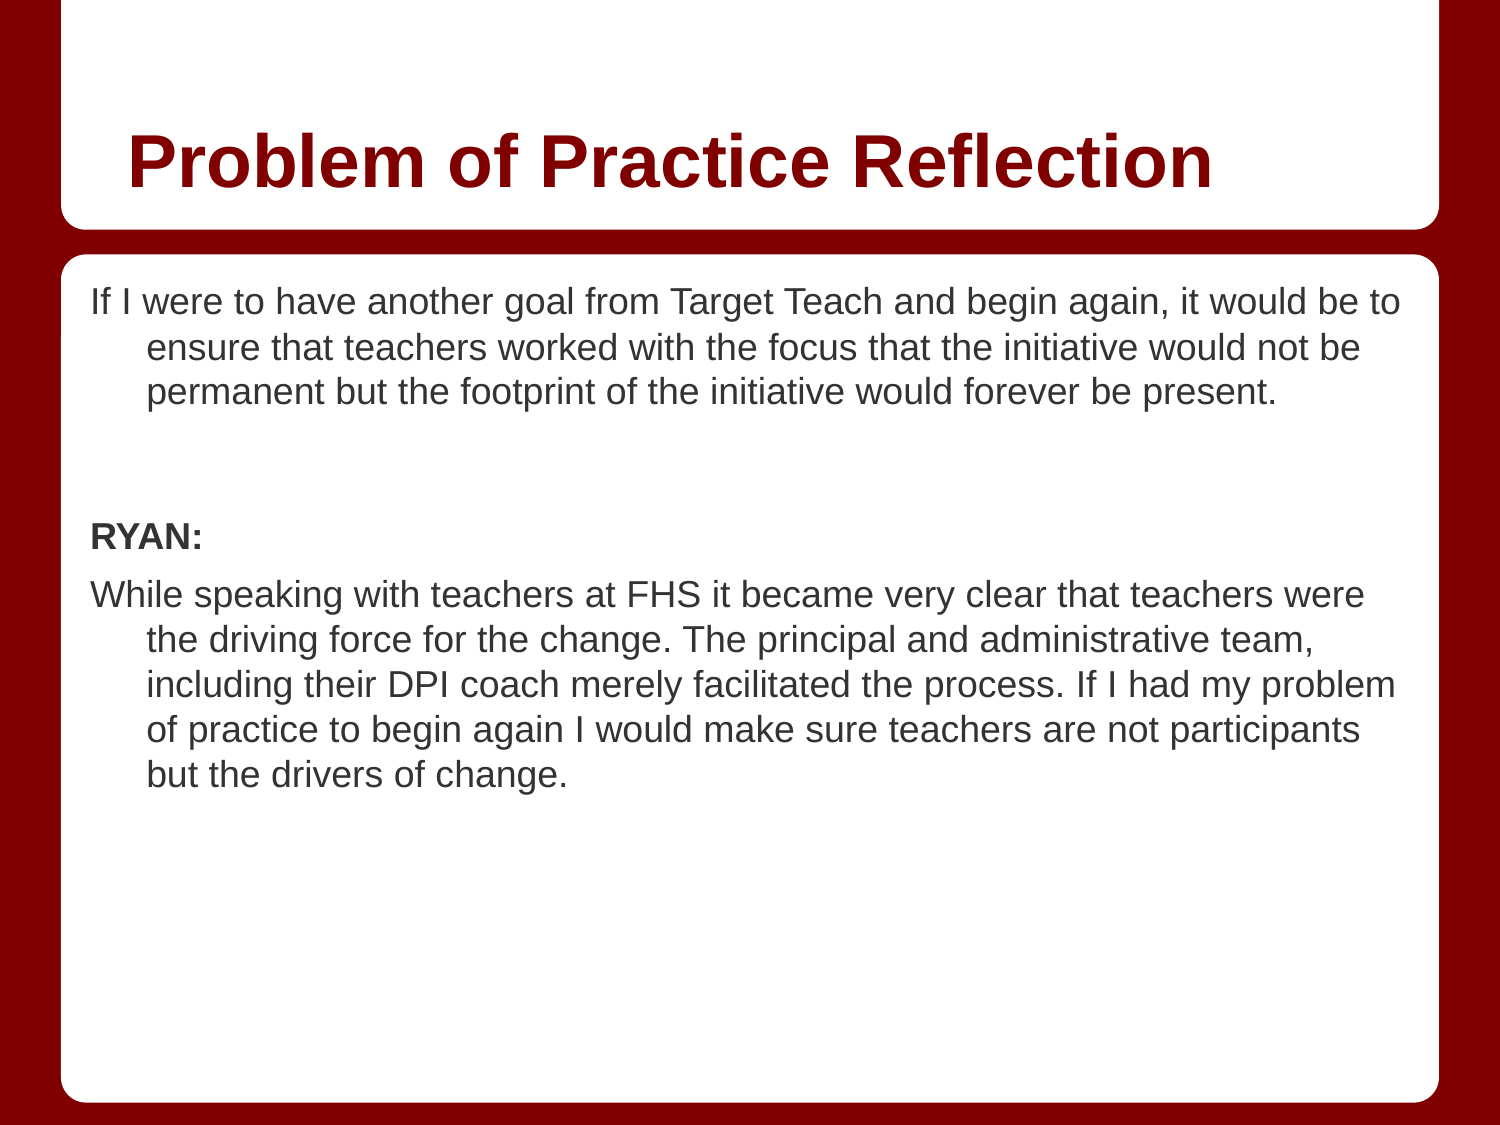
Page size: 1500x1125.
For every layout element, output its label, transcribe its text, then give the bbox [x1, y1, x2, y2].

title Problem of Practice Reflection [75, 0, 1425, 218]
list If I were to have another goal from Target Teach and begin again, it would be to ensure that teachers worked with the focus that the initiative would not be permanent but the footprint of the initiative would forever be present. RYAN: While speaking with teachers at FHS it became very clear that teachers were the driving force for the change. The principal and administrative team, including their DPI coach merely facilitated the process. If I had my problem of practice to begin again I would make sure teachers are not participants but the drivers of change. [75, 262, 1425, 931]
